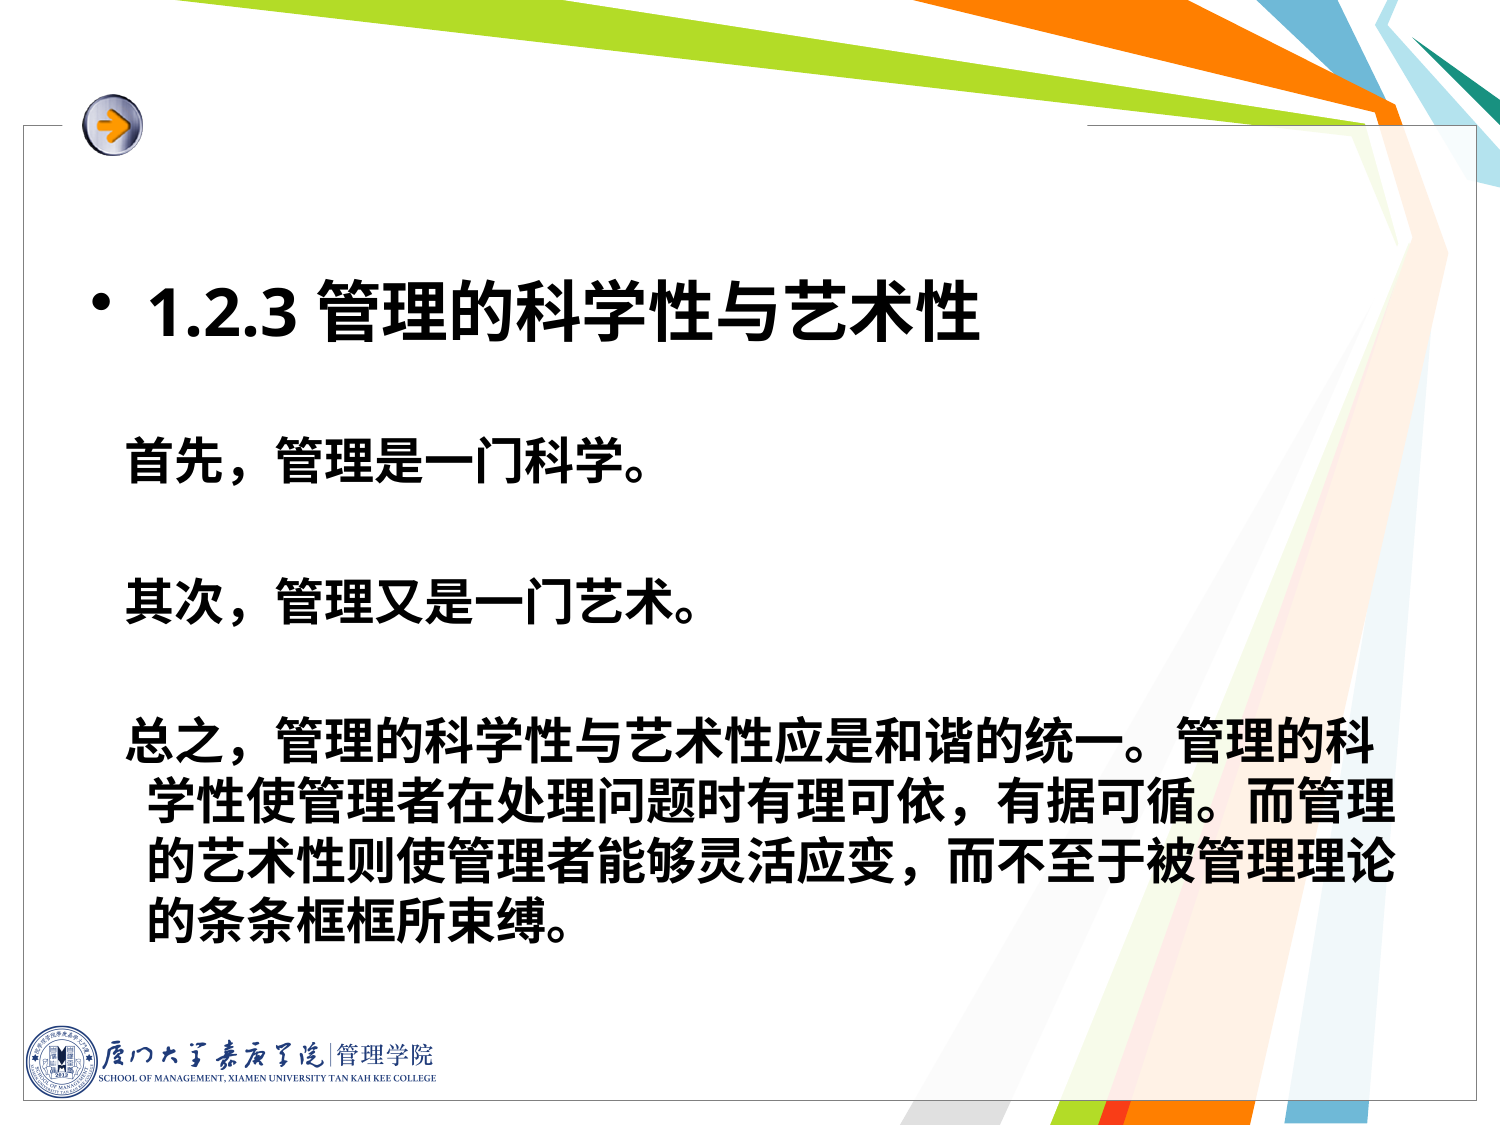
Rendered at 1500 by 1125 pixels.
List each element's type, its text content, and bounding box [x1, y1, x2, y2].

picture [82, 94, 143, 156]
picture [24, 1024, 438, 1100]
list 1.2.3管理的科学性与艺术性 首先，管理是一门科学。 其次，管理又是一门艺术。 总之，管理的科学性与艺术性应是和谐的统一。管理的科学性使管理者在处理问题时有理可依，有据可循。而管理的艺术性则使管理者能够灵活应变，而不至于被管理理论的条条框框所束缚。 [75, 262, 1425, 1005]
